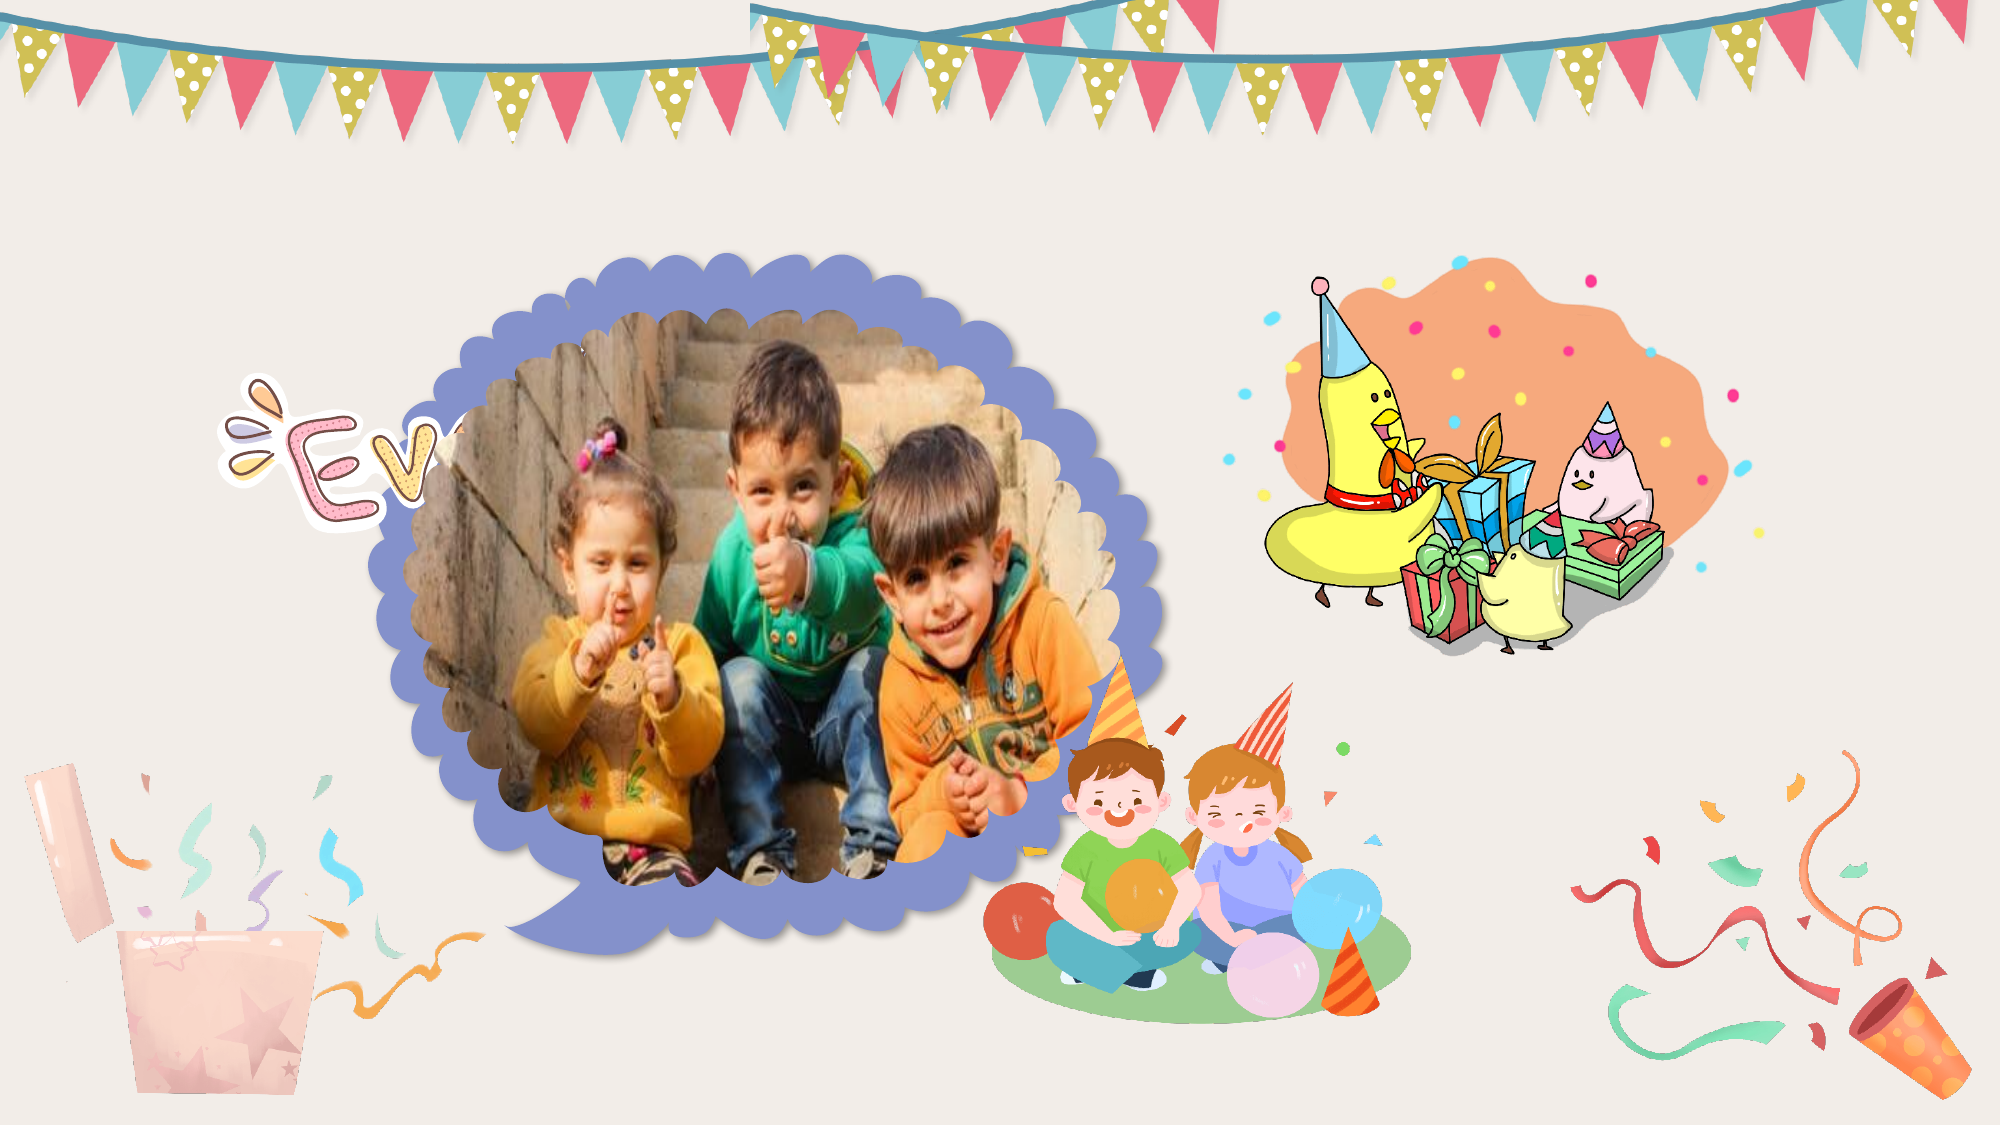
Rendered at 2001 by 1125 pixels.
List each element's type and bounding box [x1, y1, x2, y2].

text_box [216, 237, 1507, 1061]
picture [0, 0, 2000, 1125]
